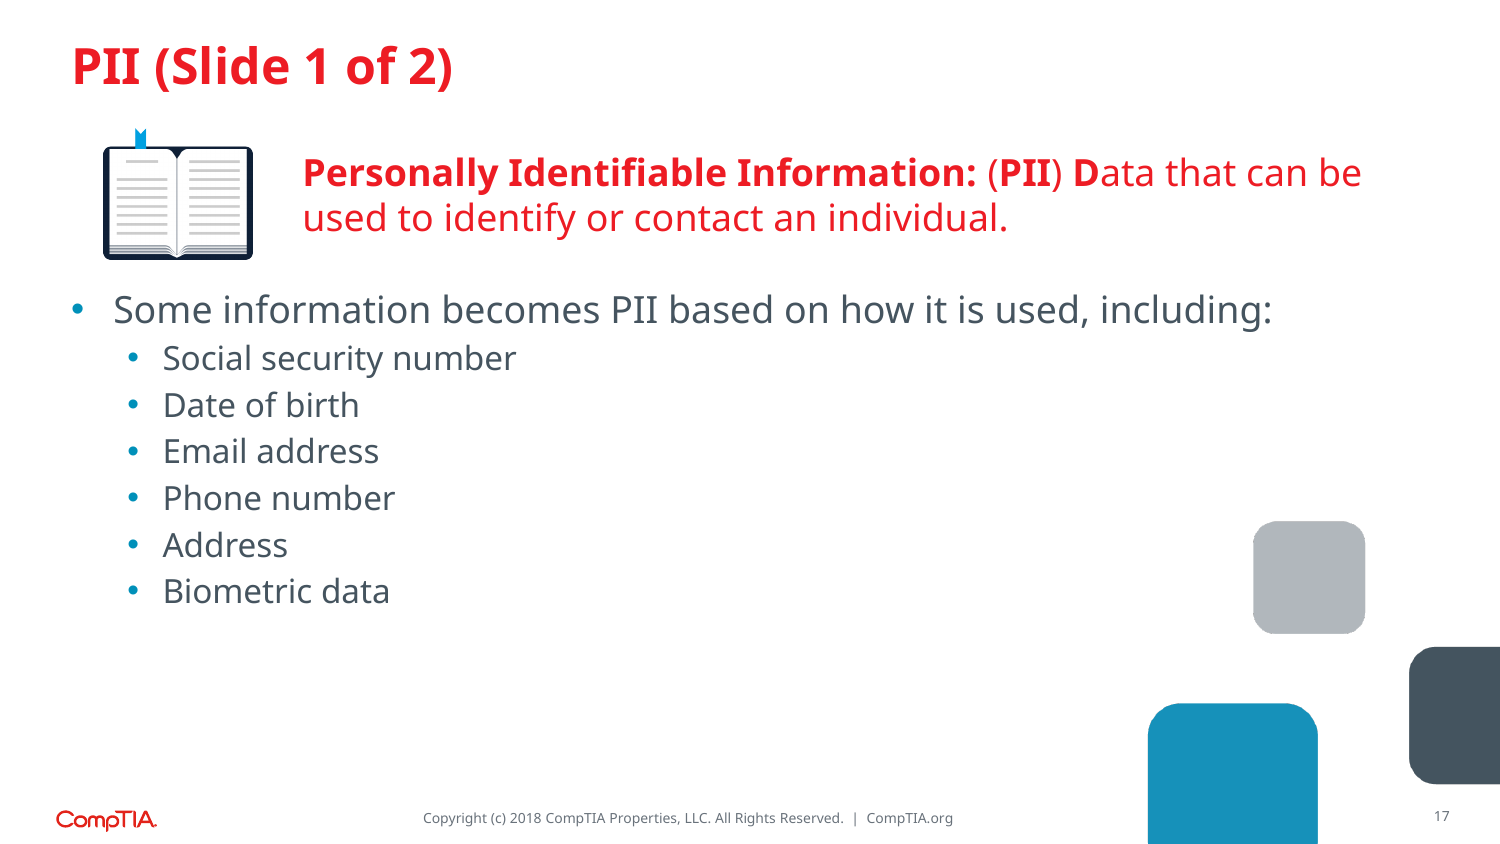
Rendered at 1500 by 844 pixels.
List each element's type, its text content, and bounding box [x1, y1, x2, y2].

picture [1138, 515, 1500, 844]
list Personally Identifiable Information: (PII) Data that can be used to identify or contact an individual. [287, 141, 1425, 235]
title PII (Slide 1 of 2) [56, 12, 1350, 117]
picture [103, 128, 253, 260]
slide_number 17 [1407, 800, 1450, 835]
list Some information becomes PII based on how it is used, including: Social security number Date of birth Email address Phone number Address Biometric data [56, 278, 1444, 768]
